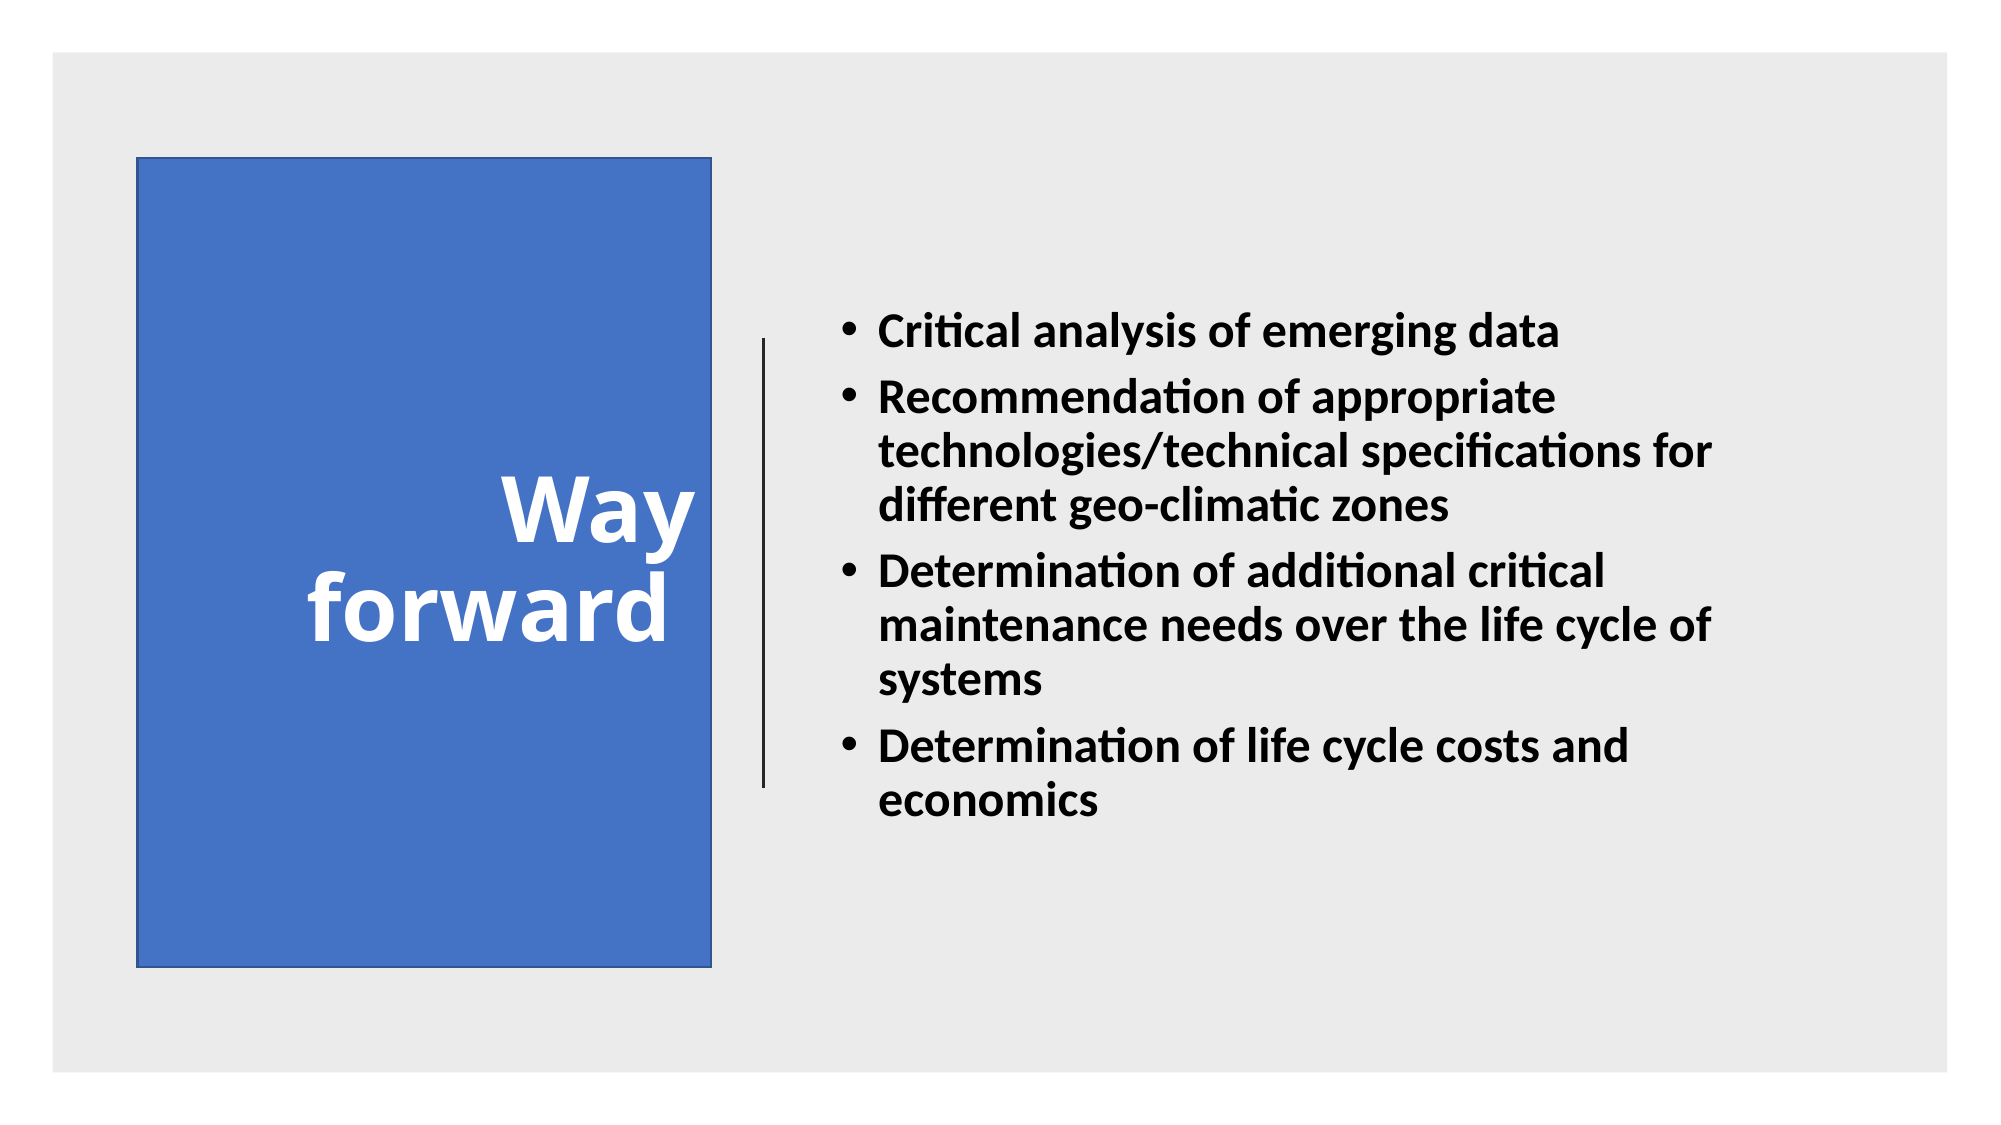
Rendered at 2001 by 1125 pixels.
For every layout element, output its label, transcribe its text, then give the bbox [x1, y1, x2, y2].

text_box Critical analysis of emerging data Recommendation of appropriate technologies/technical specifications for different geo-climatic zones Determination of additional critical maintenance needs over the life cycle of systems Determination of life cycle costs and economics [816, 158, 1863, 967]
text_box Way forward [136, 157, 712, 968]
text_box [52, 51, 1948, 1073]
